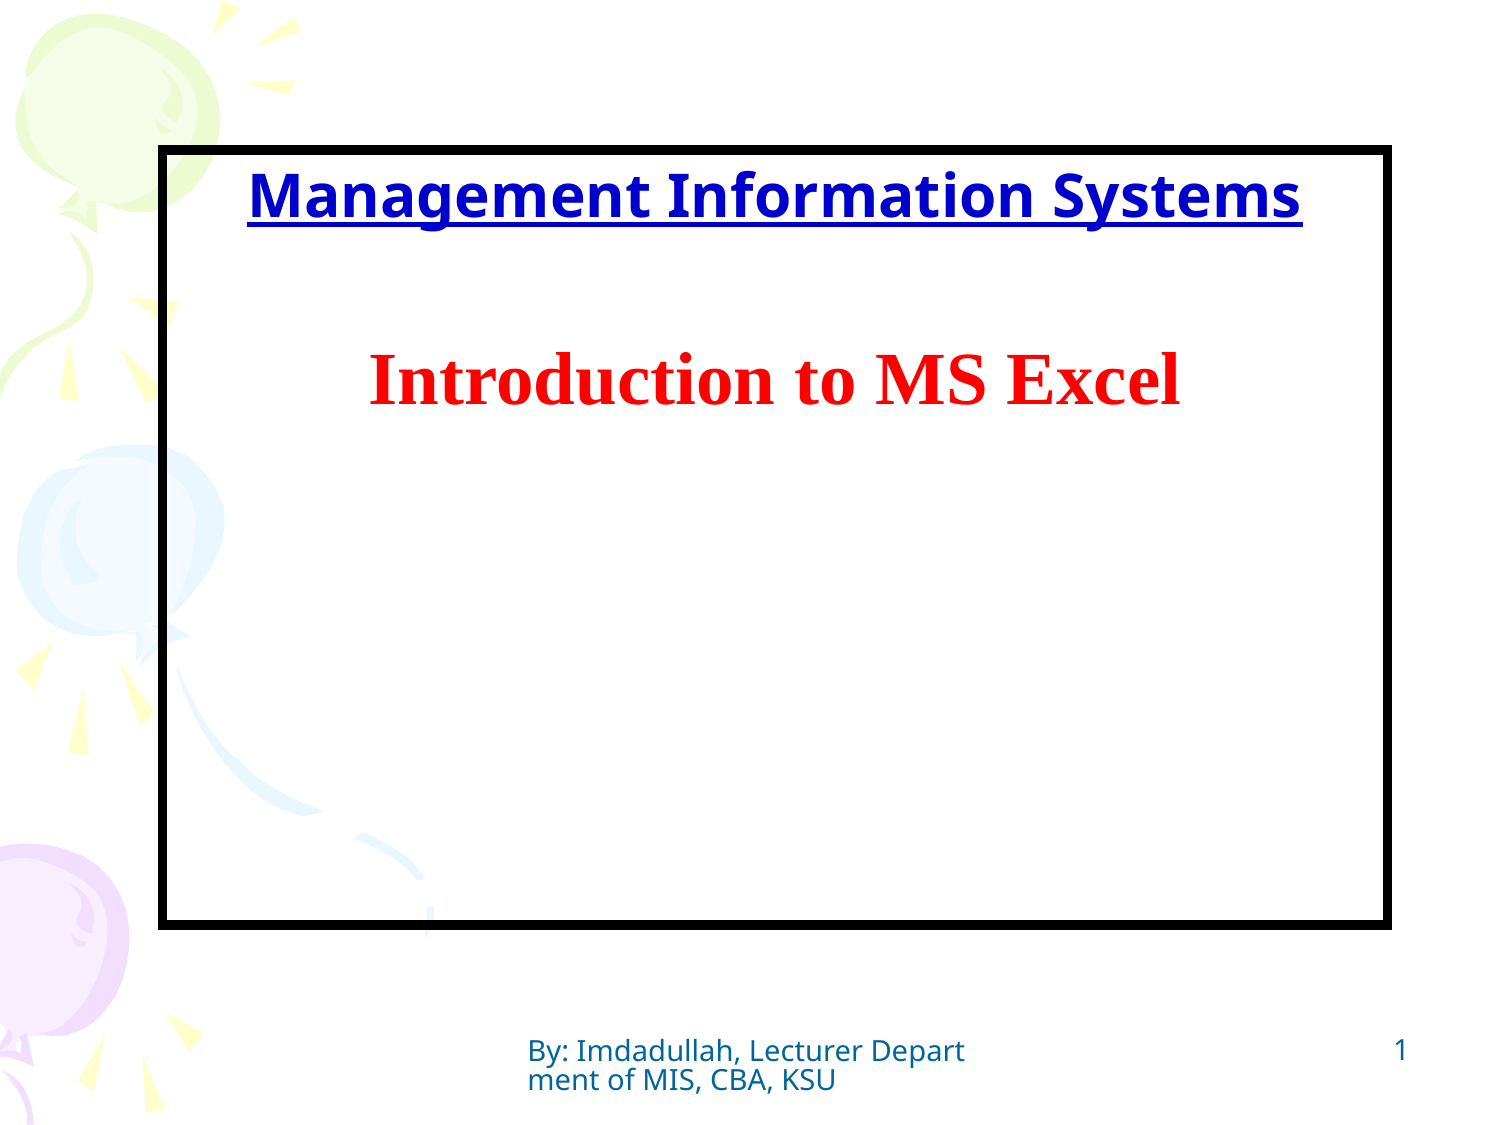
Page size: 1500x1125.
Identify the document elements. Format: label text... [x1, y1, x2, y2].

text_box [149, 125, 1350, 186]
footer By: Imdadullah, Lecturer Department of MIS, CBA, KSU [512, 1024, 988, 1101]
slide_number 1 [1074, 1023, 1426, 1100]
text_box Management Information Systems Introduction to MS Excel [162, 149, 1388, 925]
